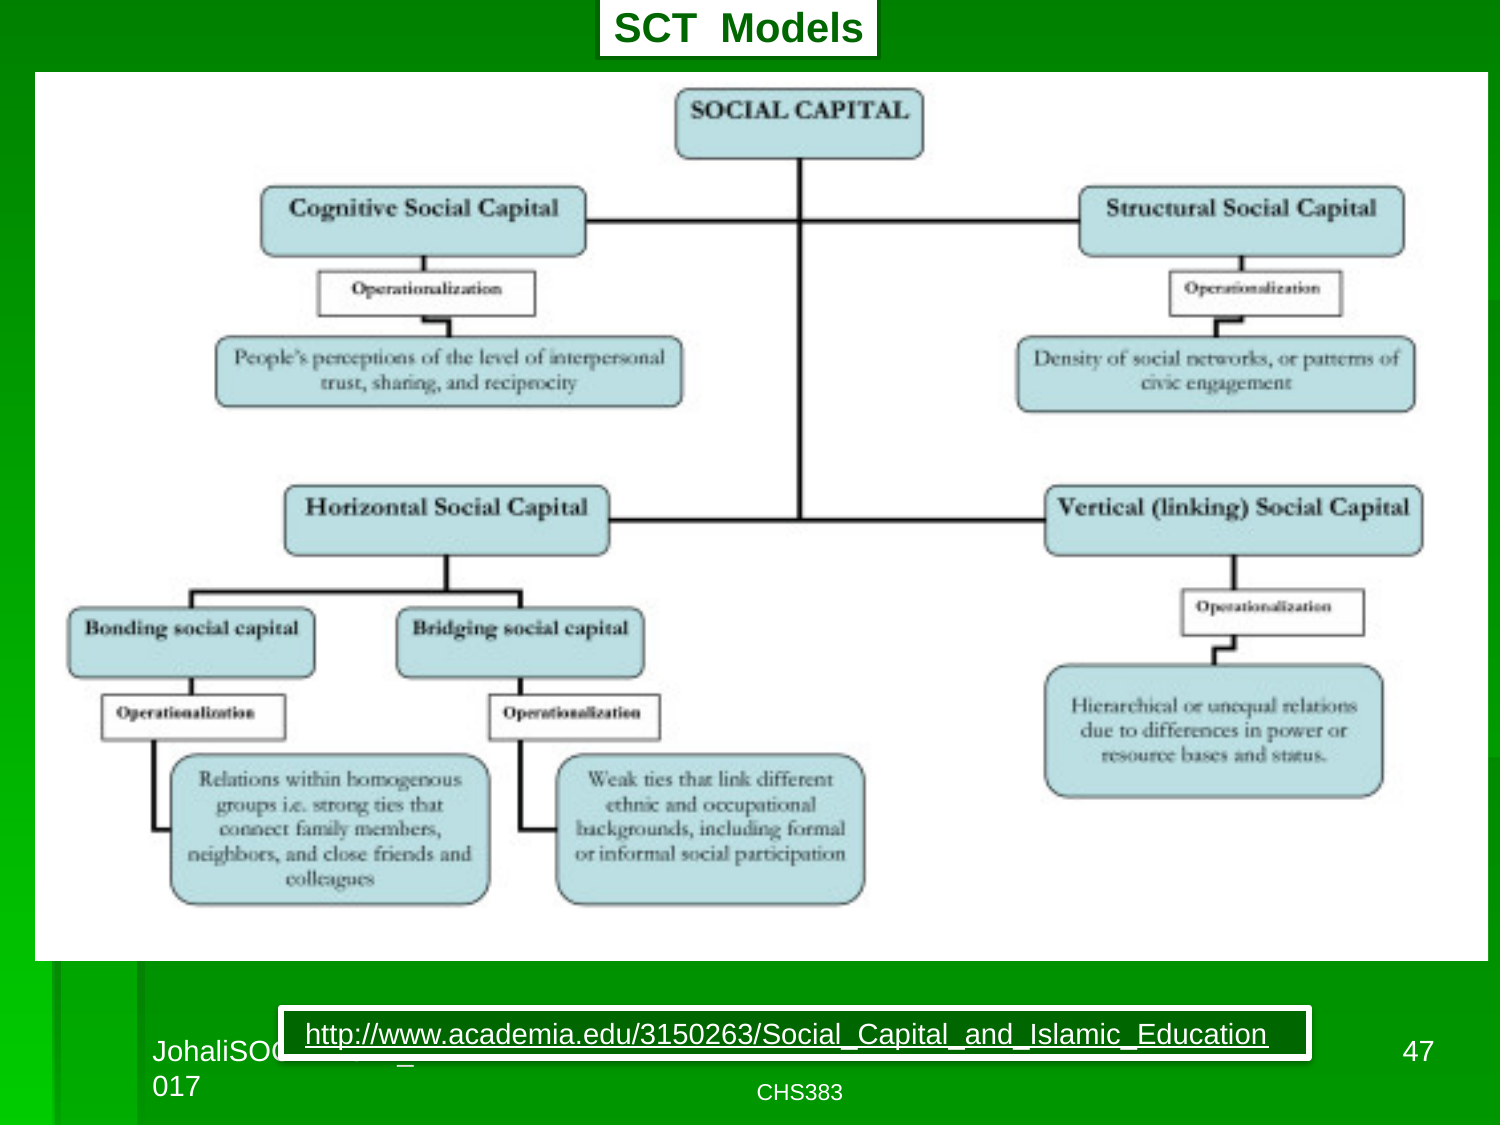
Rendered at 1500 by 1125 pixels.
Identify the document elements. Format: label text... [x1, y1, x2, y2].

text_box SCT Models [595, 0, 881, 60]
slide_number 47 [1137, 1024, 1451, 1103]
text_box http://www.academia.edu/3150263/Social_Capital_and_Islamic_Education [278, 1005, 1312, 1061]
slide_number JohaliSOCHE2014_2017 [137, 1024, 450, 1103]
picture [34, 72, 1489, 962]
footer CHS383 [562, 1070, 1038, 1103]
